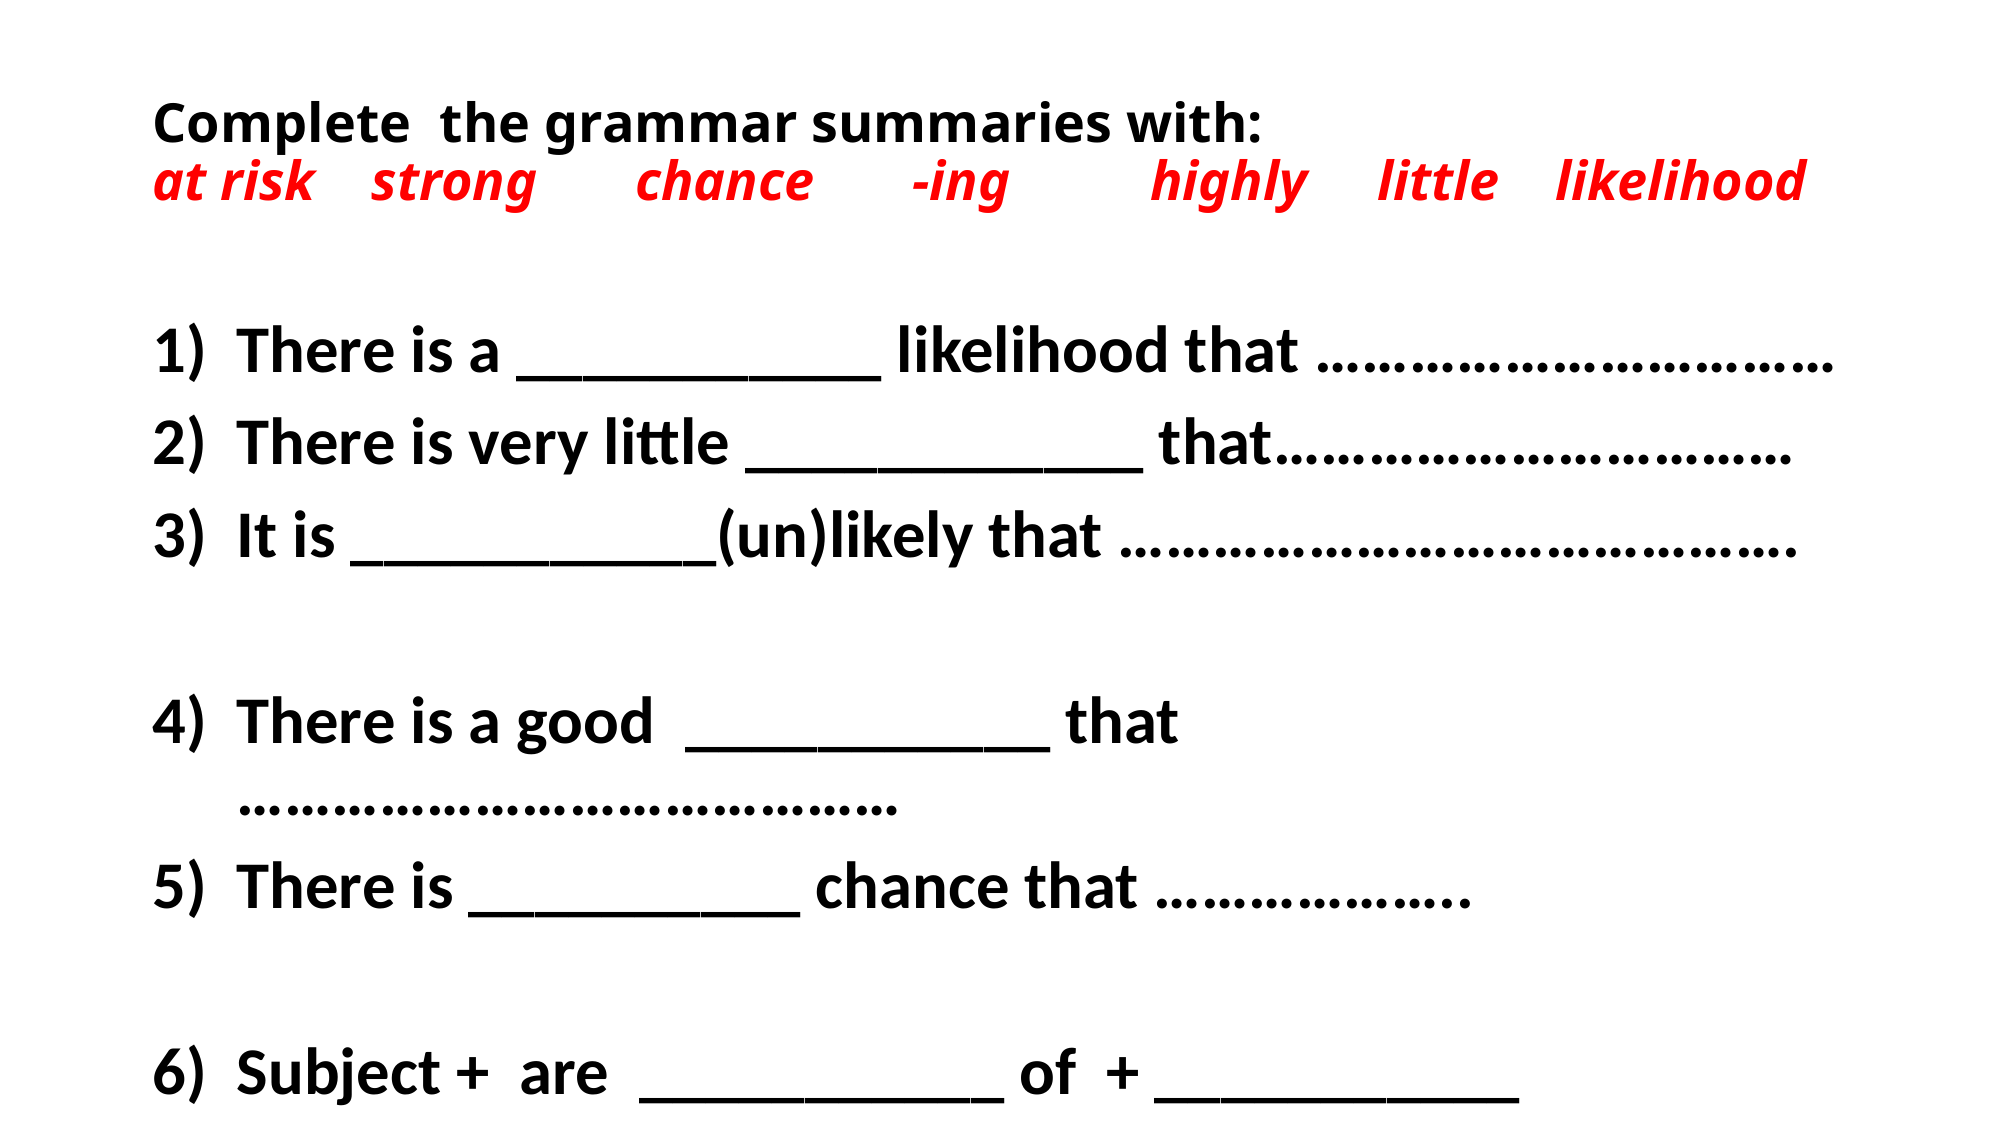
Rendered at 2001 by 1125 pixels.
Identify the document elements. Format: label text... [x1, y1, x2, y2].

list There is a ___________ likelihood that …………………………… There is very little ____________ that…………………………… It is ___________(un)likely that ……………………………………. There is a good ___________ that …………………………………… There is __________ chance that ……………….. Subject + are ___________ of + ___________ [137, 306, 1863, 1125]
title Complete the grammar summaries with: at risk strong chance -ing highly little likelihood [137, 59, 1863, 248]
